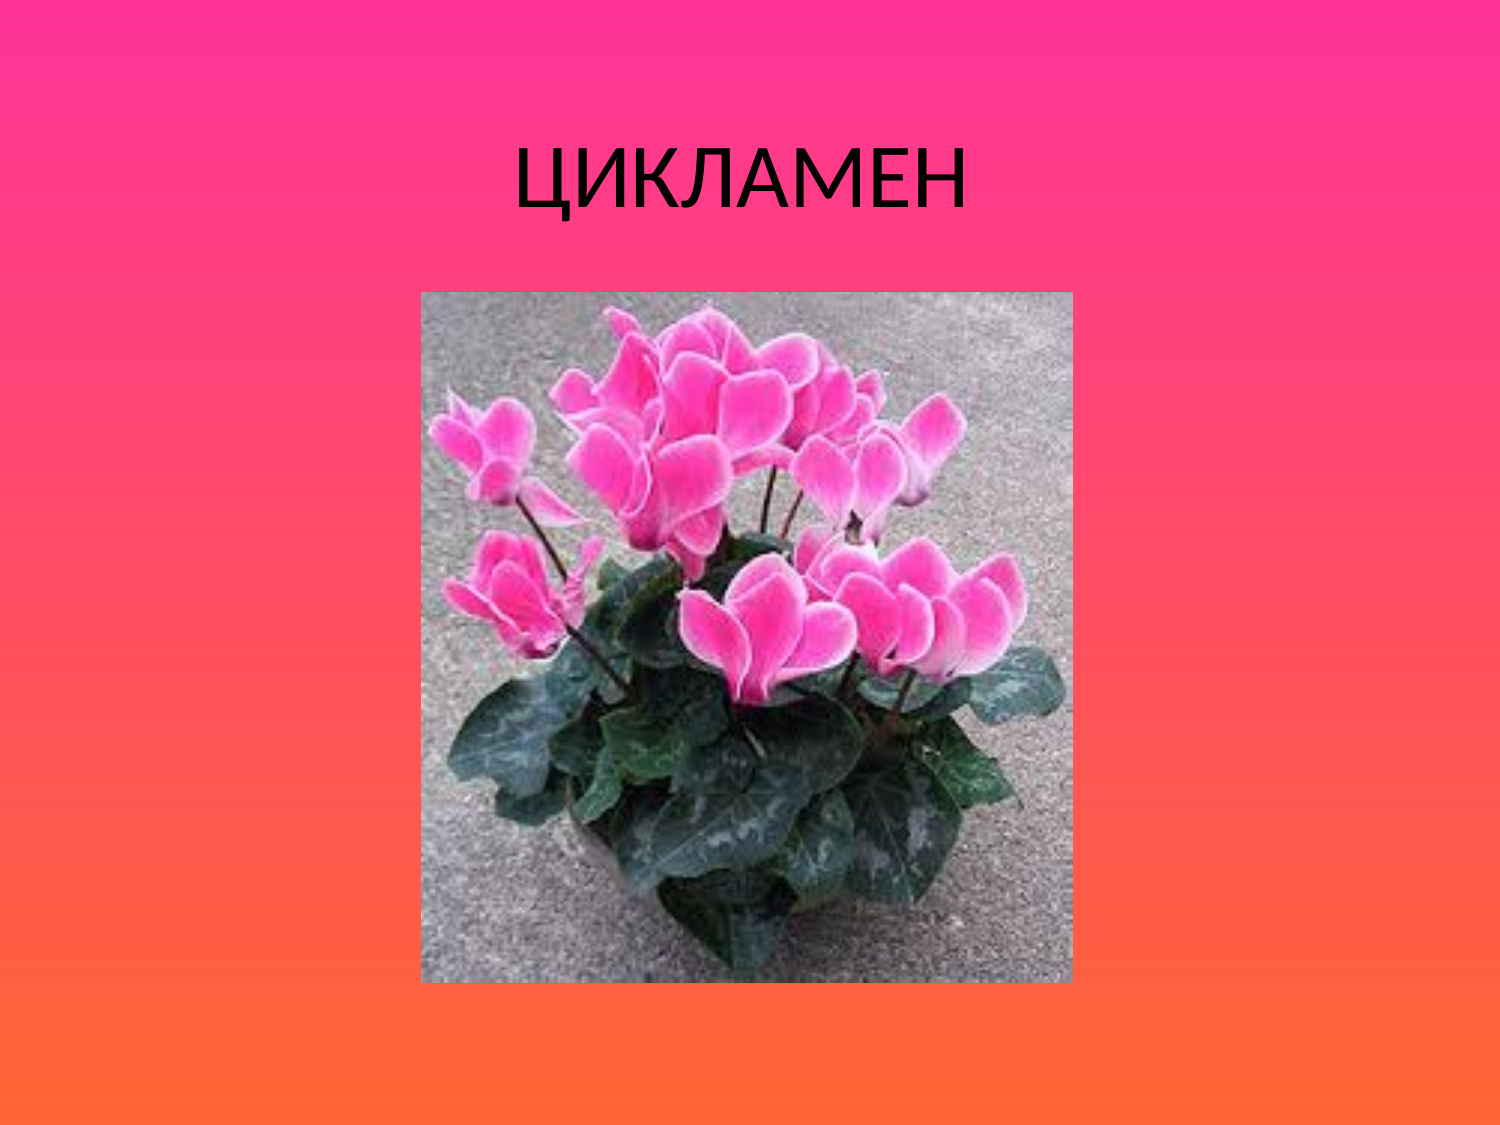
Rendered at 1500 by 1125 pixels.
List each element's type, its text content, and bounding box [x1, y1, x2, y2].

picture [421, 292, 1073, 983]
title ЦИКЛАМЕН [58, 45, 1425, 1067]
